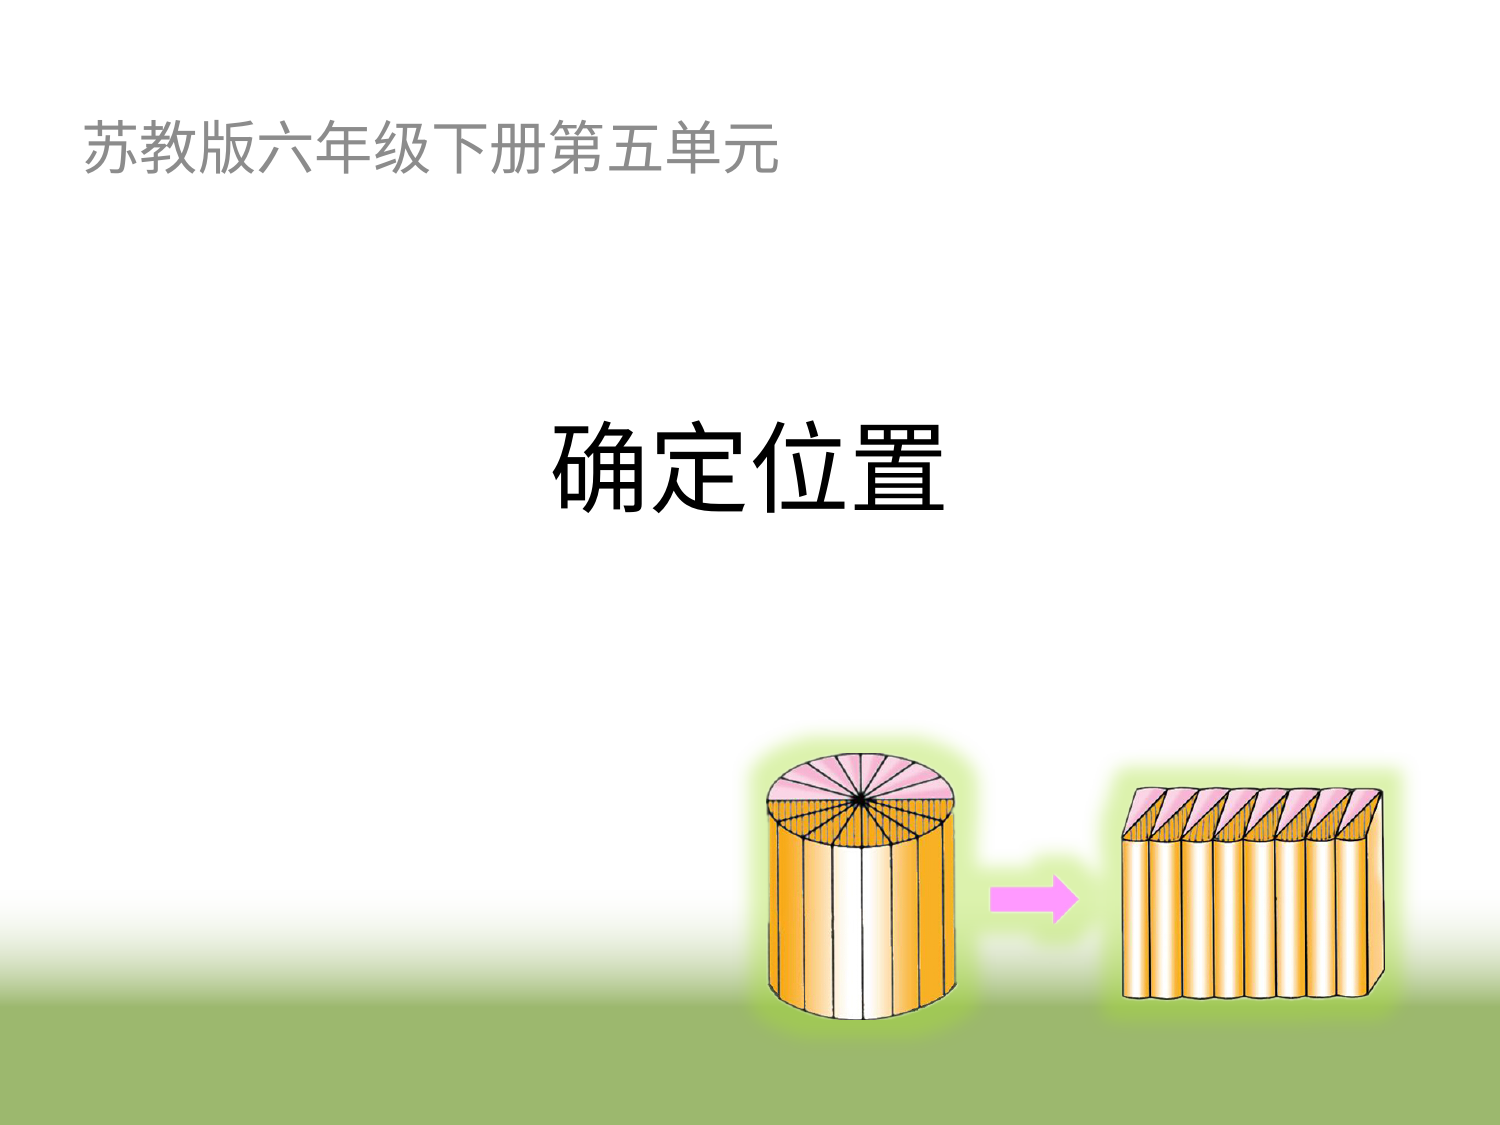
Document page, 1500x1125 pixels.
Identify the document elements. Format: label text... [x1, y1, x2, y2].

picture [766, 753, 1385, 1020]
list 苏教版六年级下册第五单元 [66, 70, 856, 223]
subtitle 确定位置 [0, 321, 1500, 610]
